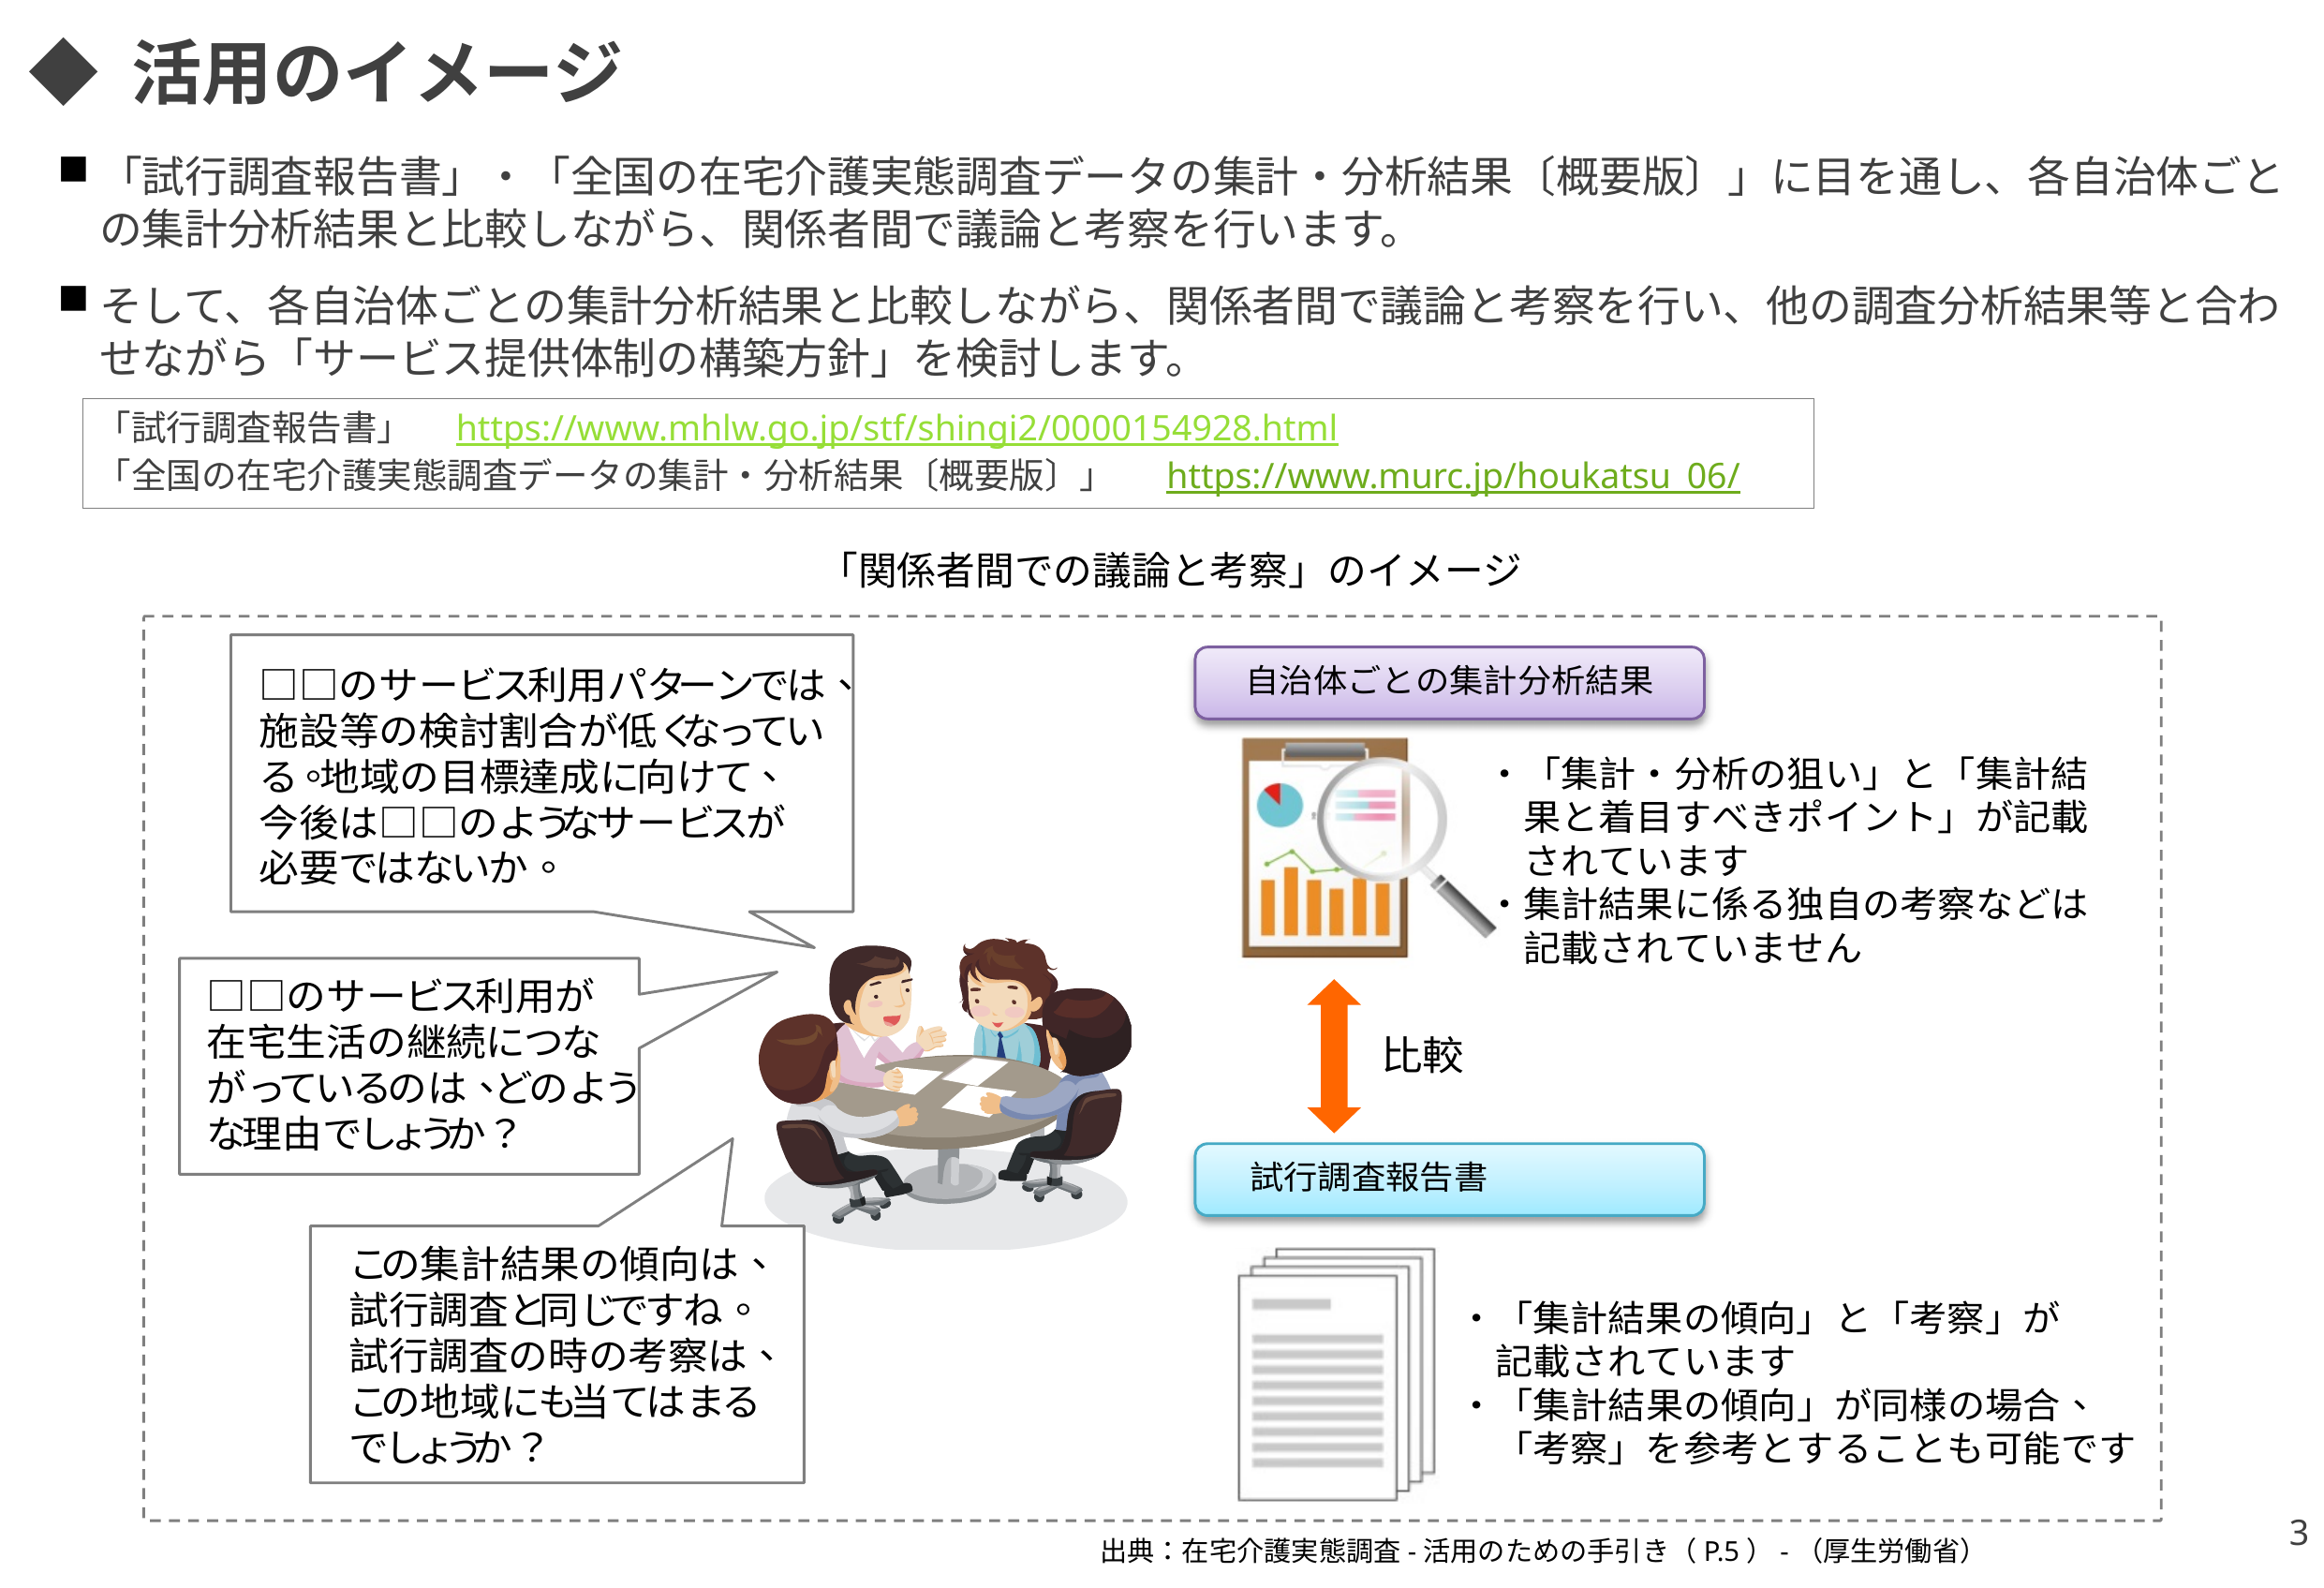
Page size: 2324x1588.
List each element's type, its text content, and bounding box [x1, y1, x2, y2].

text_box 「関係者間での議論と考察」のイメージ [589, 539, 1761, 601]
text_box ◆ 活用のイメージ [0, 28, 2098, 113]
text_box 「試行調査報告書」 https://www.mhlw.go.jp/stf/shingi2/0000154928.html 「全国の在宅介護実態調査データの集計・分析結果〔概要版〕」 https://www.murc.jp/houkatsu_06/ [82, 398, 1814, 509]
text_box 「試行調査報告書」・「全国の在宅介護実態調査データの集計・分析結果〔概要版〕」に目を通し、各自治体ごとの集計分析結果と比較しながら、関係者間で議論と考察を行います。 そして、各自治体ごとの集計分析結果と比較しながら、関係者間で議論と考察を行い、他の調査分析結果等と合わせながら「サービス提供体制の構築方針」を検討します。 [43, 141, 2306, 399]
text_box 3 [1800, 1503, 2324, 1588]
picture [141, 615, 2182, 1522]
text_box 出典：在宅介護実態調査-活用のための手引き（P.5）-（厚生労働省） [1087, 1522, 1800, 1574]
